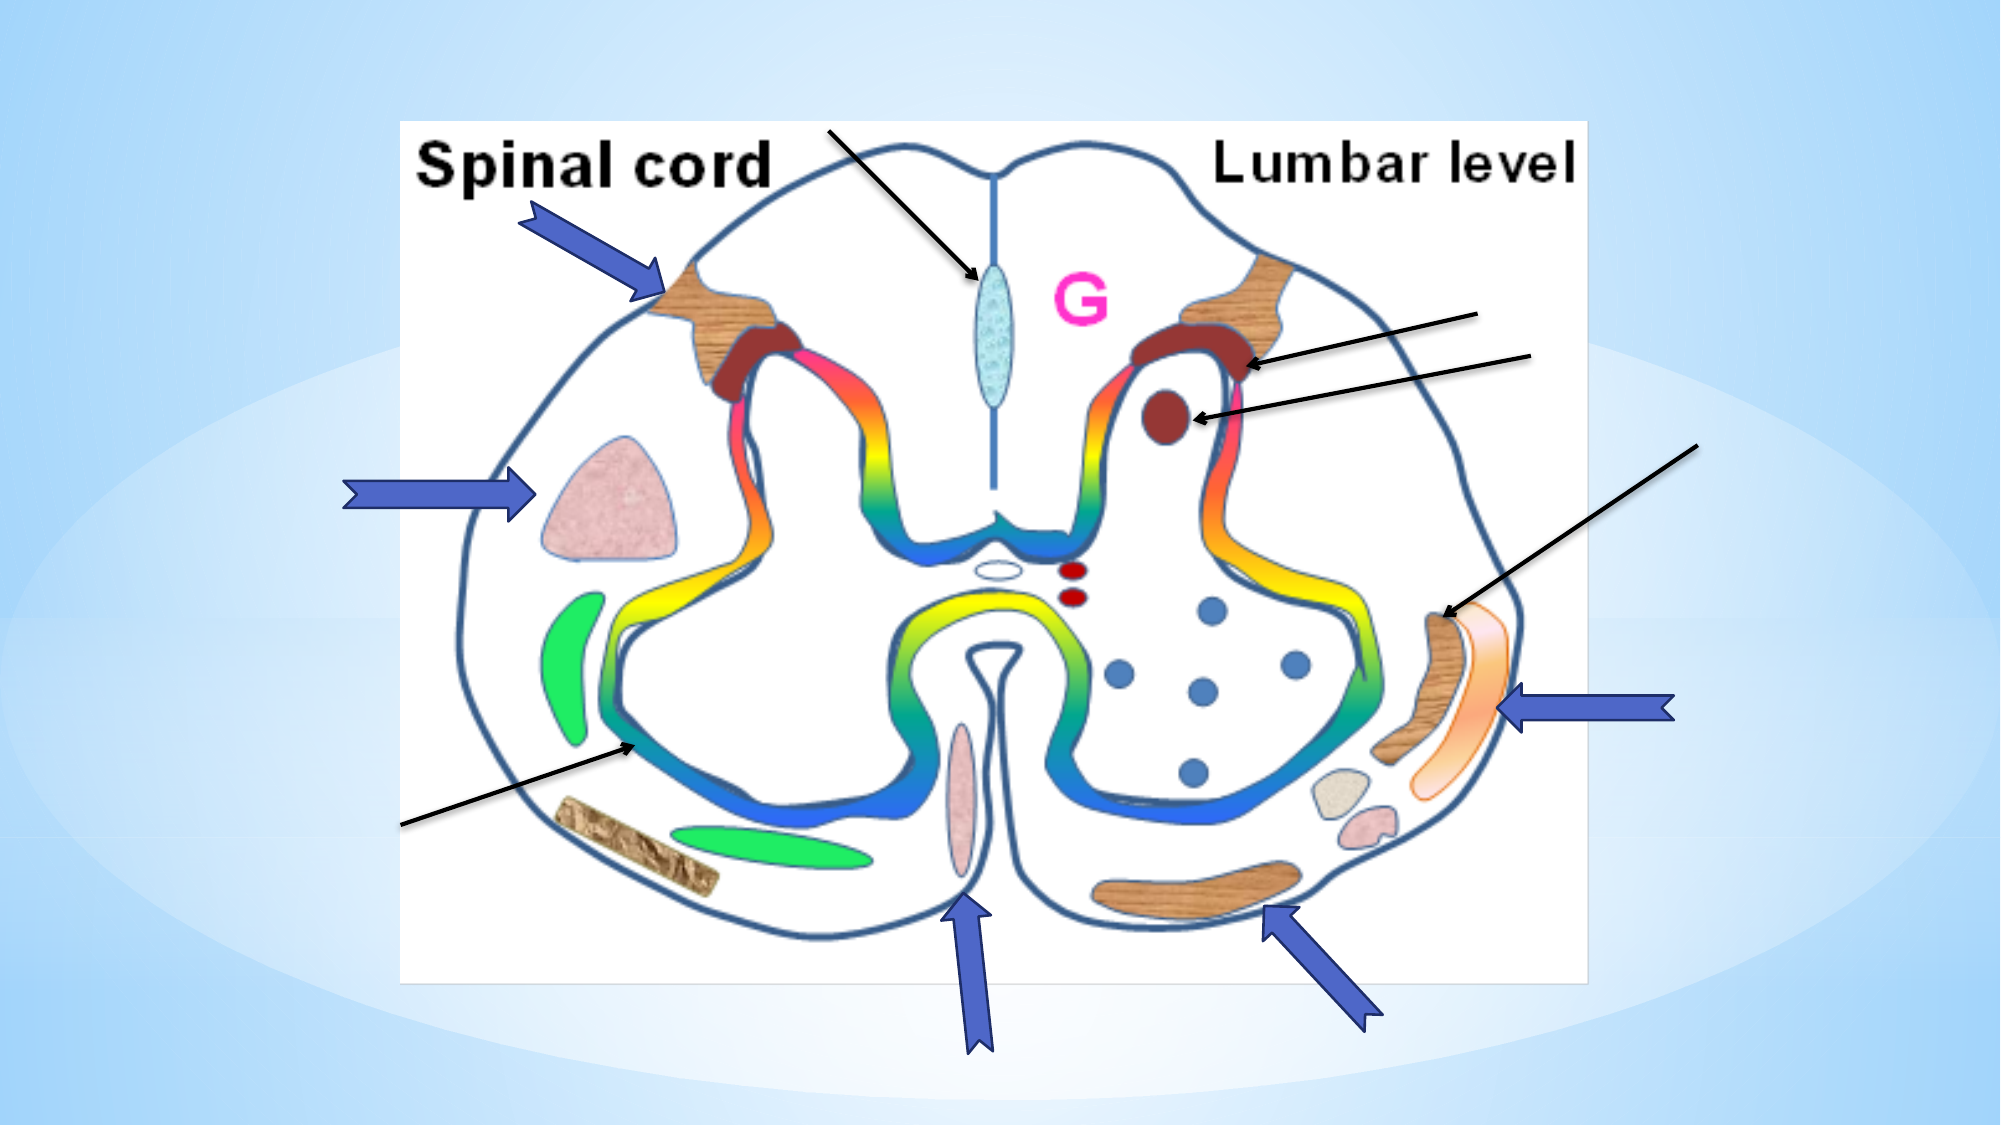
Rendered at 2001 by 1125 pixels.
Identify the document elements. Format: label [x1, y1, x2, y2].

text_box [1598, 694, 1676, 722]
text_box [1245, 313, 1478, 353]
text_box [1331, 998, 1384, 1034]
text_box [1192, 355, 1532, 421]
text_box [342, 479, 394, 510]
picture [400, 121, 1594, 990]
text_box [400, 744, 636, 826]
text_box [828, 130, 979, 282]
text_box [960, 998, 995, 1056]
text_box [1442, 444, 1699, 618]
